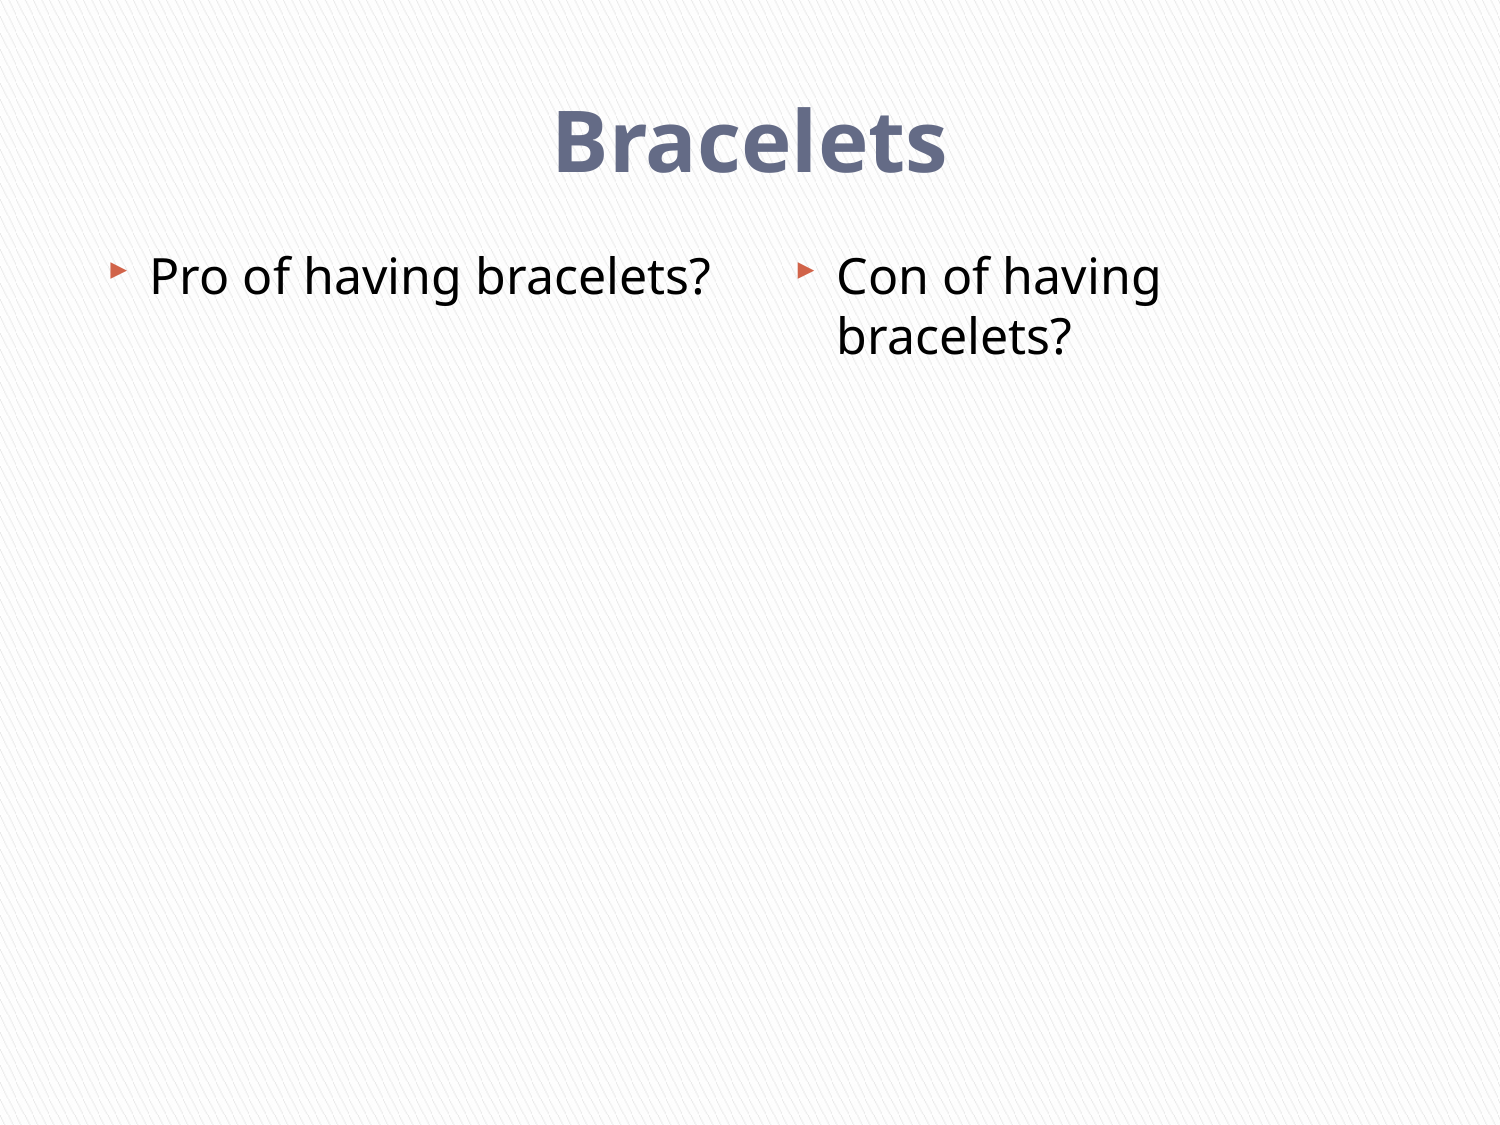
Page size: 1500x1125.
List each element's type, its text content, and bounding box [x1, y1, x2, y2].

title Bracelets [75, 44, 1425, 233]
list Con of having bracelets? [761, 236, 1425, 884]
list Pro of having bracelets? [75, 236, 738, 884]
